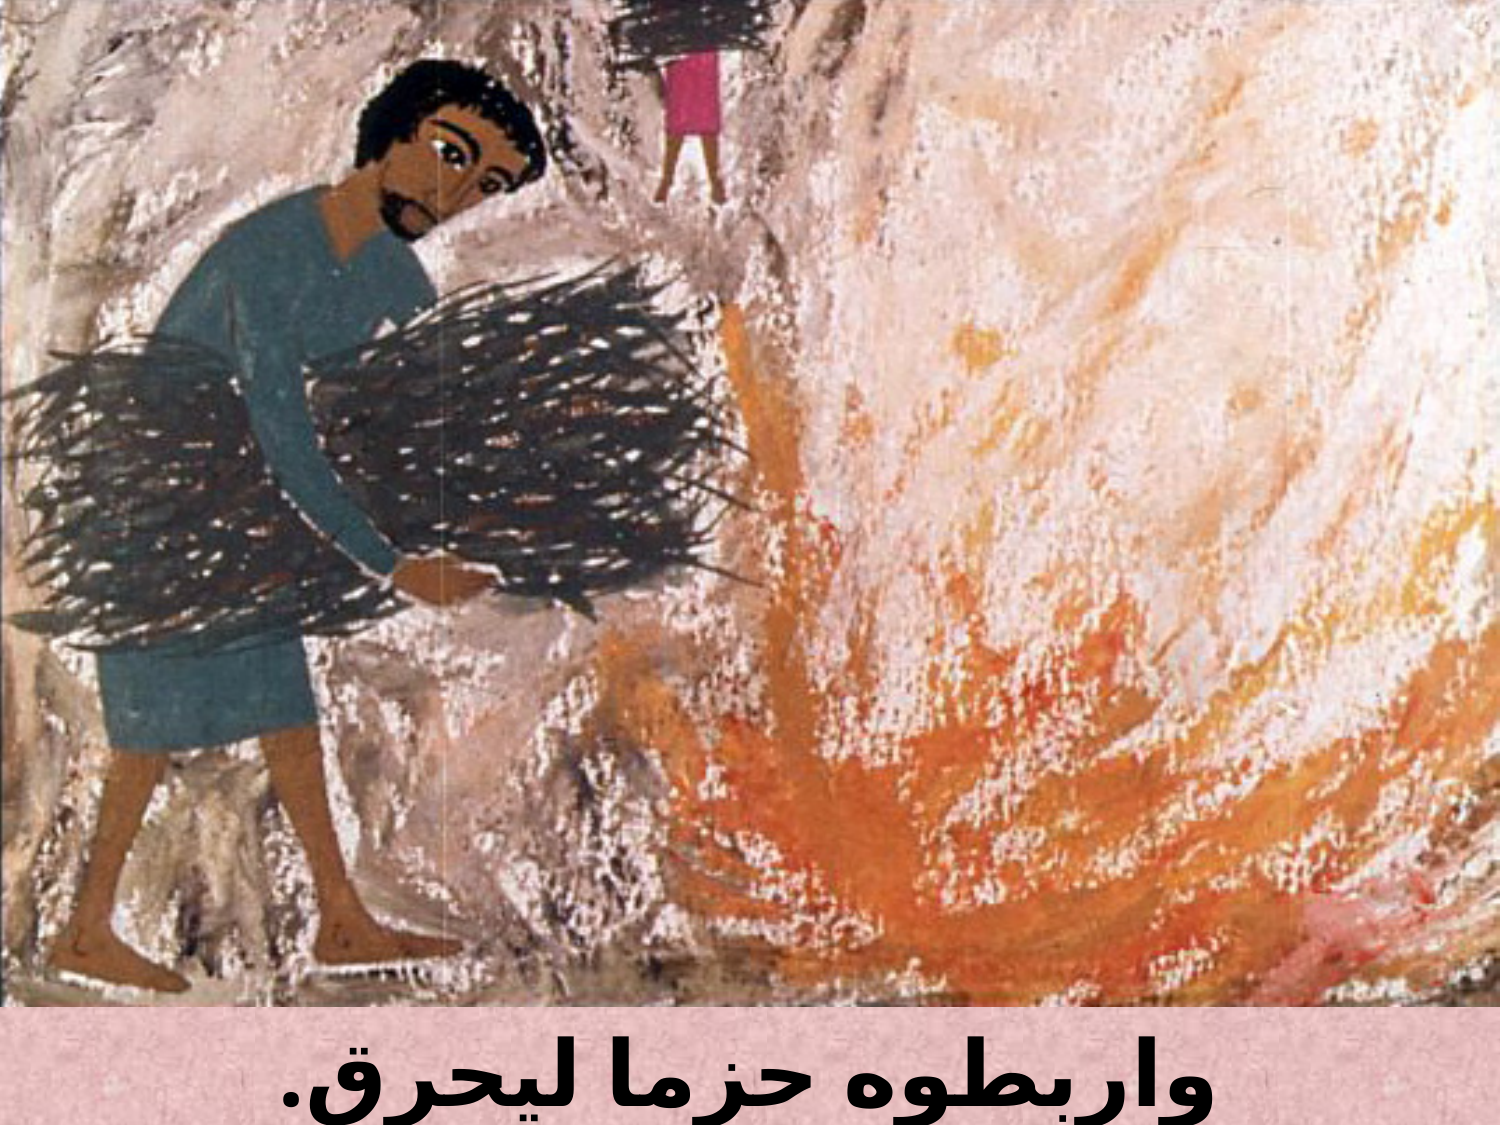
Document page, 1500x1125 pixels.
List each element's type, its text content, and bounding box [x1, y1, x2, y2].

picture [0, 0, 1500, 1008]
text_box واربطوه حزما ليحرق. [0, 1014, 1500, 1125]
